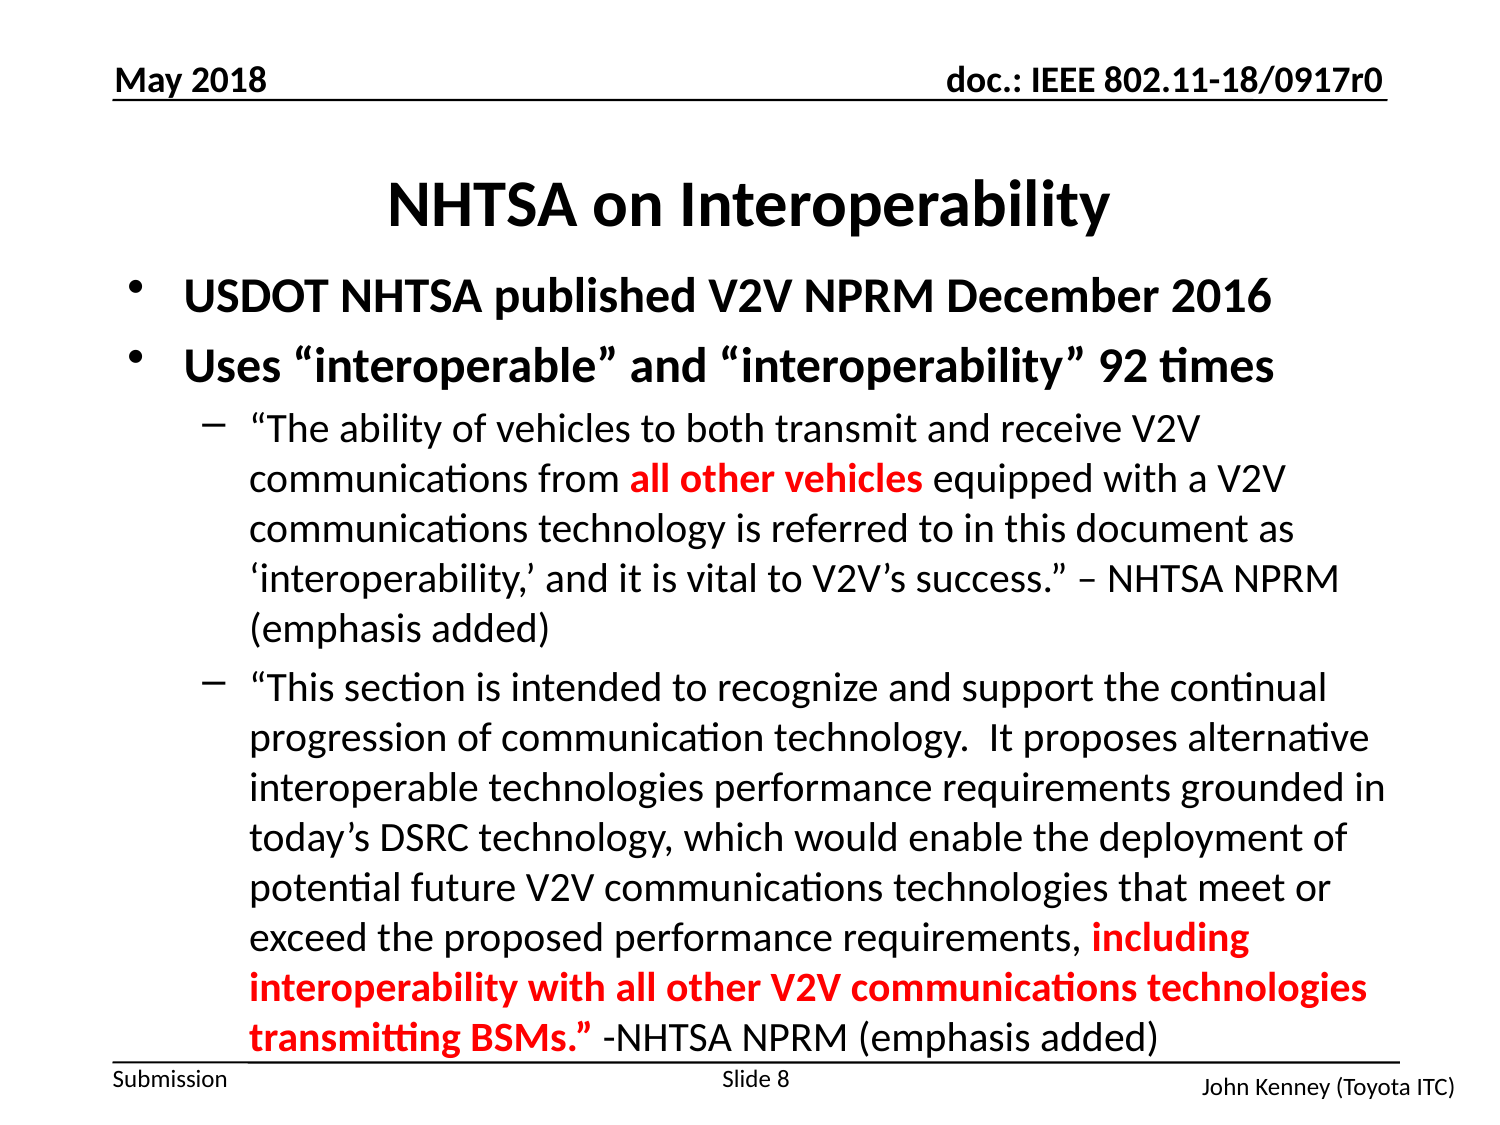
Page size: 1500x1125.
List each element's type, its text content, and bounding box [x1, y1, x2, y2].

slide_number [114, 54, 270, 101]
footer John Kenney (Toyota ITC) [1199, 1070, 1456, 1101]
slide_number Slide 8 [713, 1061, 799, 1093]
title NHTSA on Interoperability [112, 112, 1388, 255]
list USDOT NHTSA published V2V NPRM December 2016 Uses “interoperable” and “interoperability” 92 times “The ability of vehicles to both transmit and receive V2V communications from all other vehicles equipped with a V2V communications technology is referred to in this document as ‘interoperability,’ and it is vital to V2V’s success.” – NHTSA NPRM (emphasis added) “This section is intended to recognize and support the continual progression of communication technology. It proposes alternative interoperable technologies performance requirements grounded in today’s DSRC technology, which would enable the deployment of potential future V2V communications technologies that meet or exceed the proposed performance requirements, including interoperability with all other V2V communications technologies transmitting BSMs.” -NHTSA NPRM (emphasis added) [112, 255, 1436, 931]
